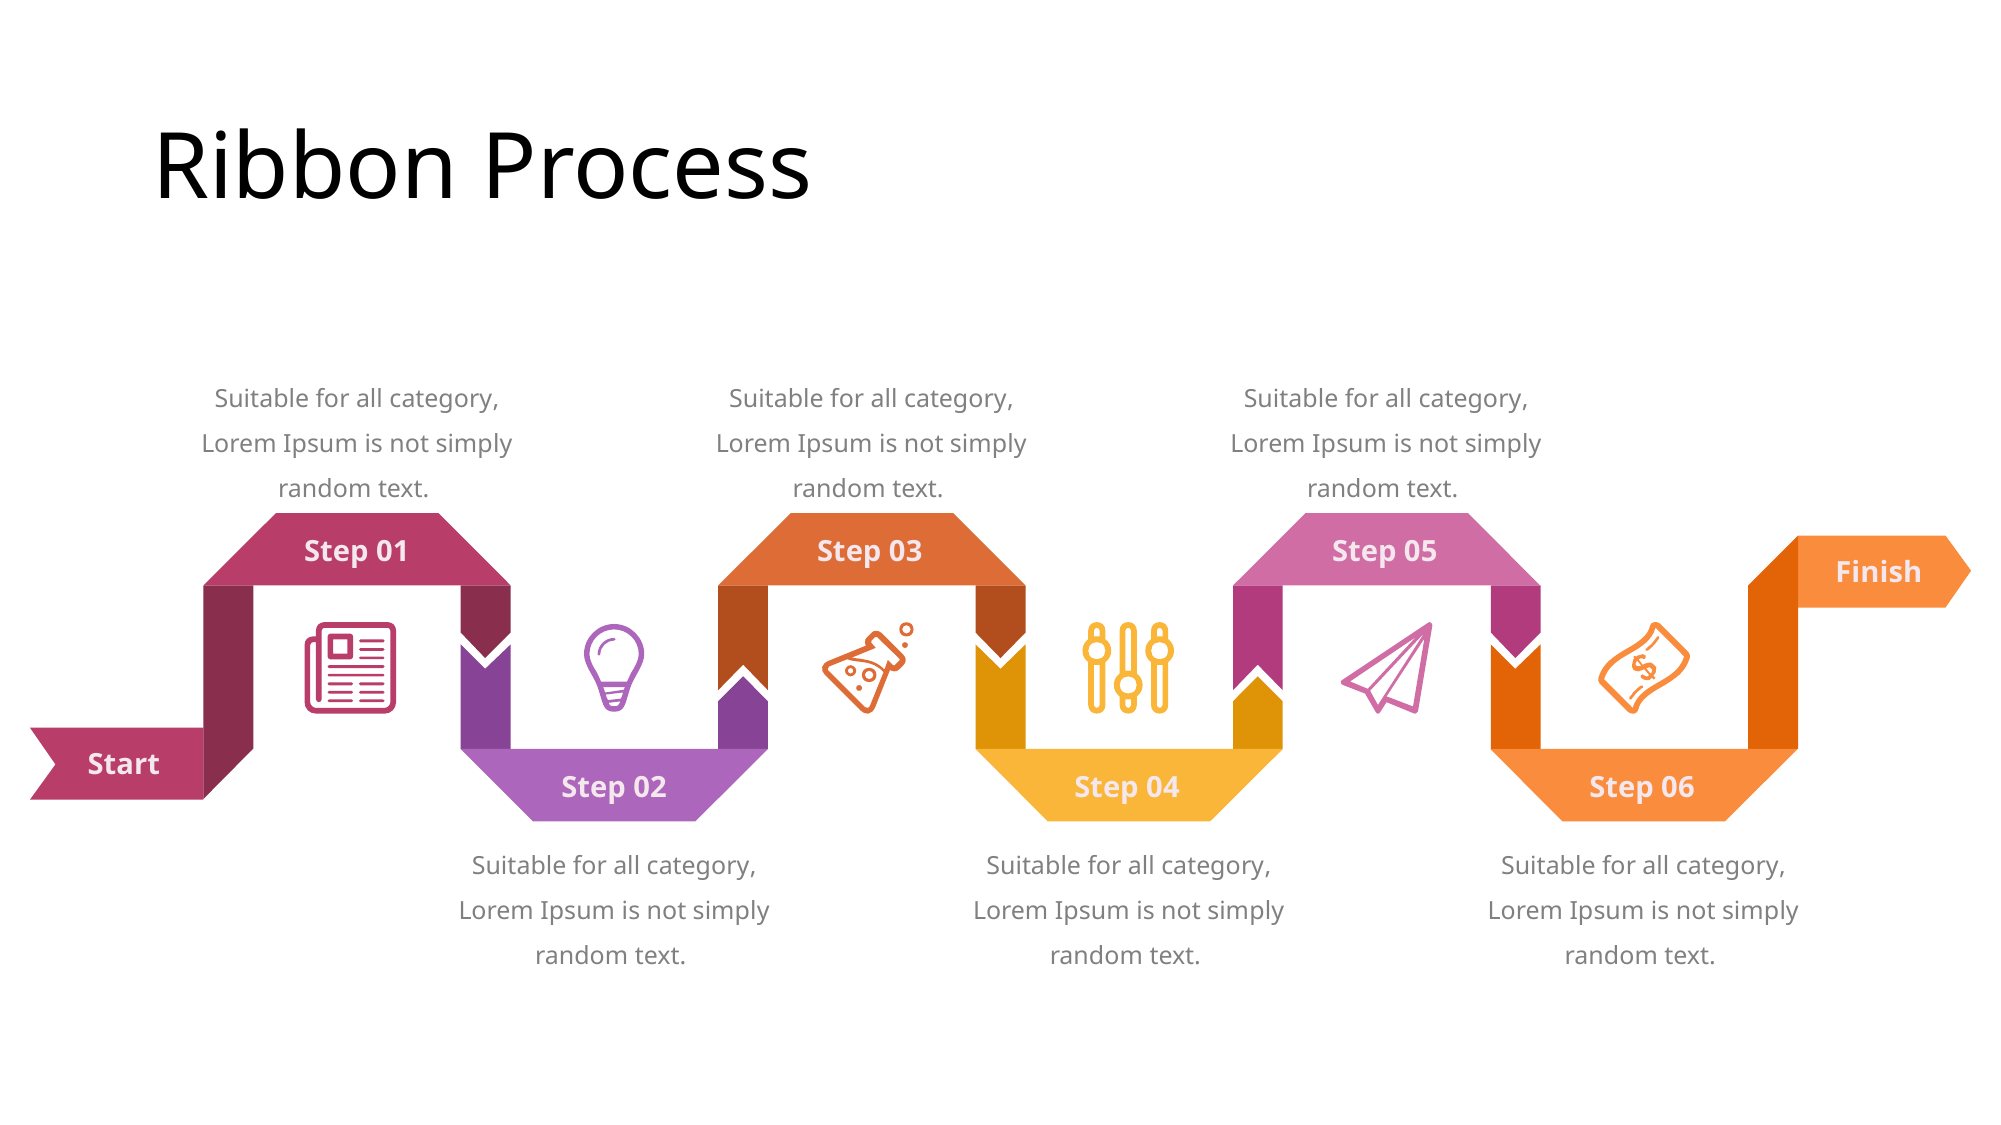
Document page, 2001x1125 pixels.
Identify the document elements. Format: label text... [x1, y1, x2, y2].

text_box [1082, 622, 1174, 714]
text_box [1233, 676, 1283, 748]
text_box [975, 586, 1026, 659]
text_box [821, 622, 914, 714]
text_box [203, 586, 254, 799]
text_box Step 04 [1059, 760, 1195, 811]
text_box [460, 644, 511, 748]
text_box [1490, 586, 1541, 659]
text_box [203, 513, 511, 586]
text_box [1597, 622, 1691, 714]
text_box Step 06 [1574, 760, 1710, 811]
text_box [718, 676, 768, 748]
text_box [1748, 535, 1799, 749]
text_box [29, 727, 204, 800]
text_box [1233, 586, 1283, 691]
text_box [1799, 535, 1972, 608]
text_box Suitable for all category, Lorem Ipsum is not simply random text. [952, 827, 1305, 977]
text_box Step 02 [546, 760, 682, 811]
text_box [1490, 748, 1798, 822]
text_box [975, 748, 1283, 822]
title Ribbon Process [137, 59, 1863, 278]
text_box Step 01 [289, 525, 425, 575]
text_box [975, 644, 1026, 748]
text_box [460, 748, 768, 822]
text_box Suitable for all category, Lorem Ipsum is not simply random text. [1210, 360, 1562, 510]
text_box [1490, 644, 1541, 748]
text_box Step 03 [802, 525, 938, 575]
text_box Finish [1820, 546, 1938, 596]
text_box [718, 586, 768, 691]
text_box Start [72, 738, 175, 789]
text_box [718, 513, 1026, 586]
text_box Suitable for all category, Lorem Ipsum is not simply random text. [1467, 827, 1820, 977]
text_box [1340, 622, 1433, 714]
text_box [1233, 513, 1541, 586]
text_box Suitable for all category, Lorem Ipsum is not simply random text. [181, 360, 533, 510]
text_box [583, 623, 645, 712]
text_box Suitable for all category, Lorem Ipsum is not simply random text. [695, 360, 1048, 510]
text_box Step 05 [1317, 525, 1453, 575]
text_box [460, 586, 511, 659]
text_box Suitable for all category, Lorem Ipsum is not simply random text. [438, 827, 791, 977]
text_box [304, 622, 397, 714]
